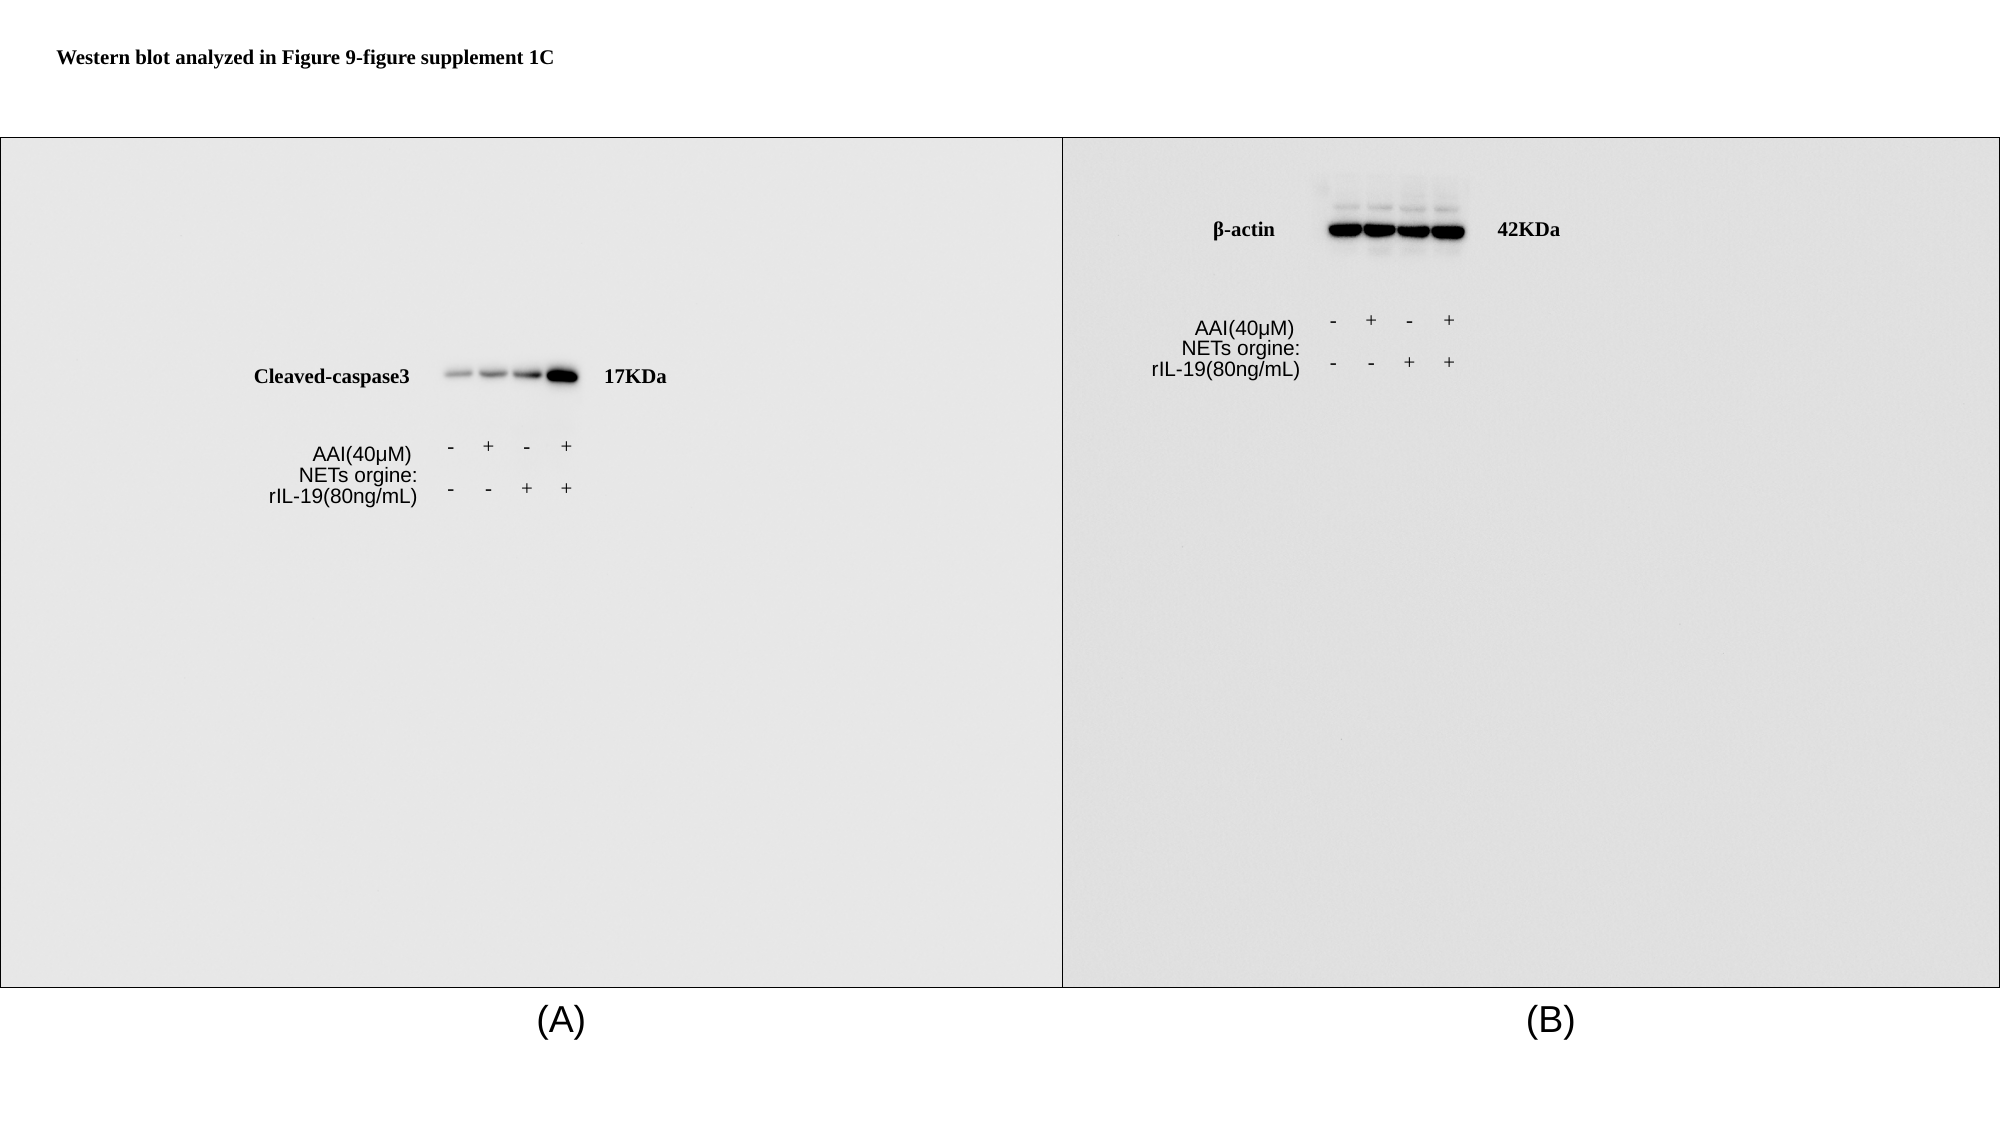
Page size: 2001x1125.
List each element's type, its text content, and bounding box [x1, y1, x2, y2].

text_box (A) [521, 988, 615, 1048]
text_box Western blot analyzed in Figure 9-figure supplement 1C [41, 36, 689, 76]
text_box (B) [1511, 988, 1605, 1048]
picture [0, 137, 2000, 988]
